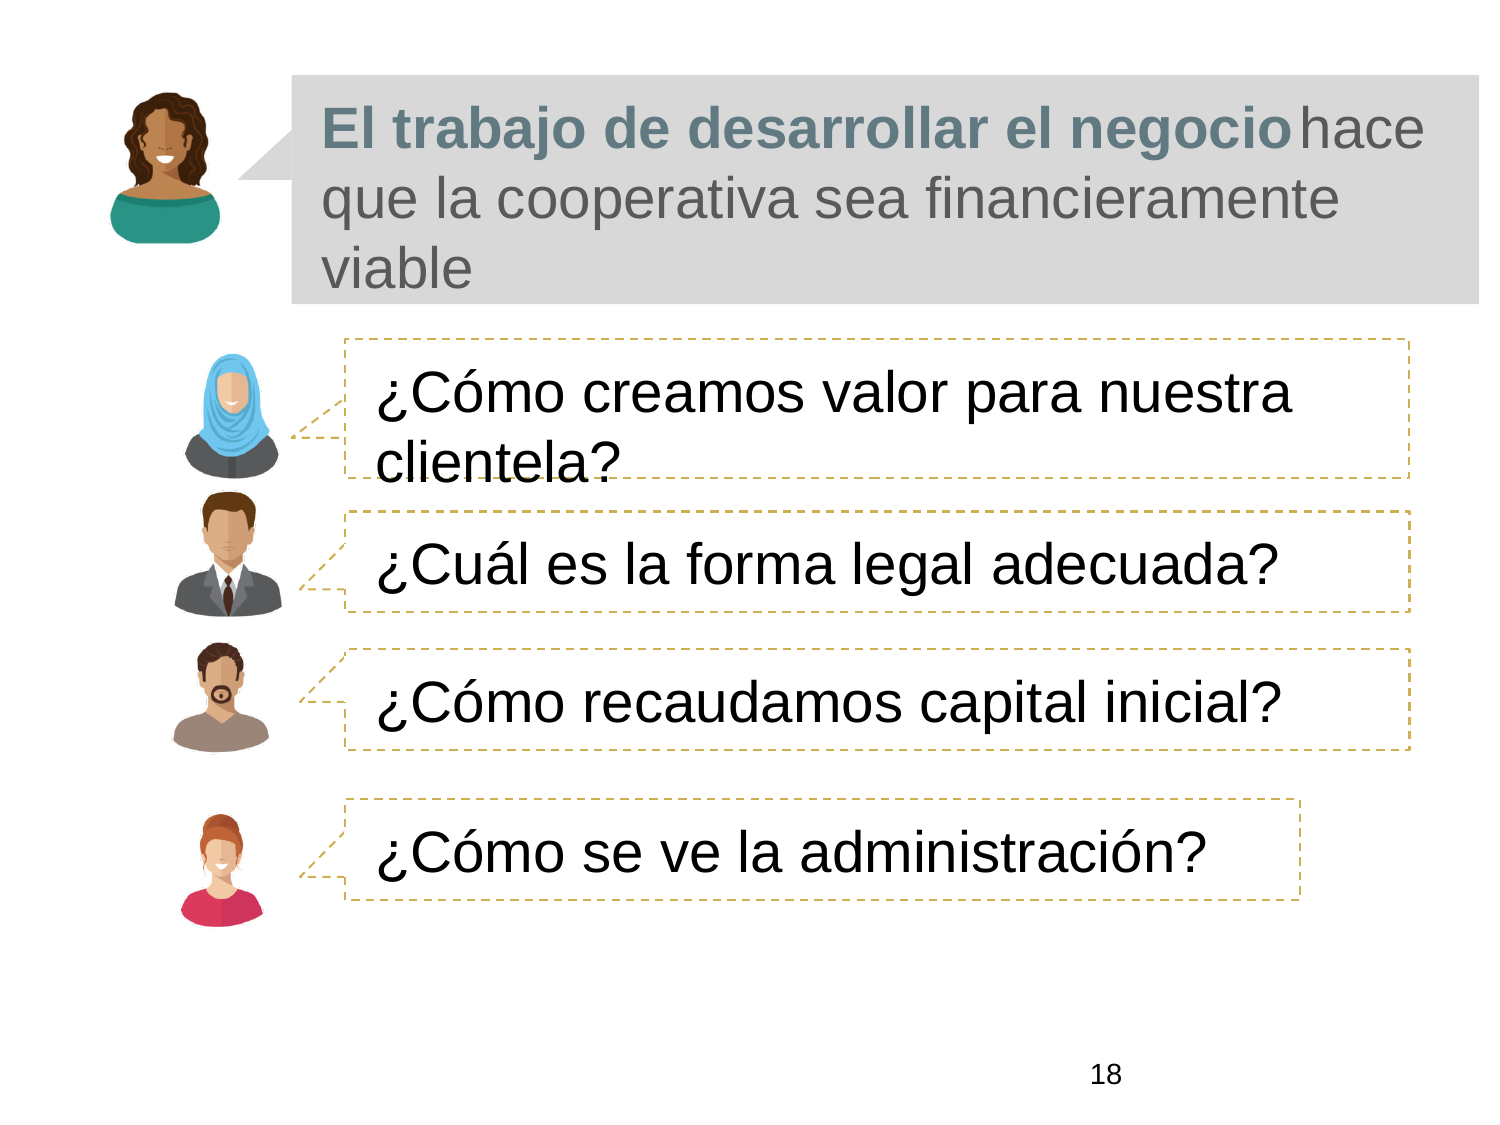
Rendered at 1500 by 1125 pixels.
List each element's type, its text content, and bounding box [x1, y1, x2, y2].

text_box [299, 339, 1410, 478]
picture [89, 79, 246, 252]
picture [160, 625, 285, 763]
slide_number ‹#› [1074, 1042, 1425, 1103]
picture [163, 486, 288, 623]
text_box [237, 74, 1480, 305]
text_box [299, 511, 1410, 613]
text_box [299, 648, 1410, 751]
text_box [299, 798, 1301, 901]
picture [160, 798, 285, 935]
picture [166, 345, 291, 483]
